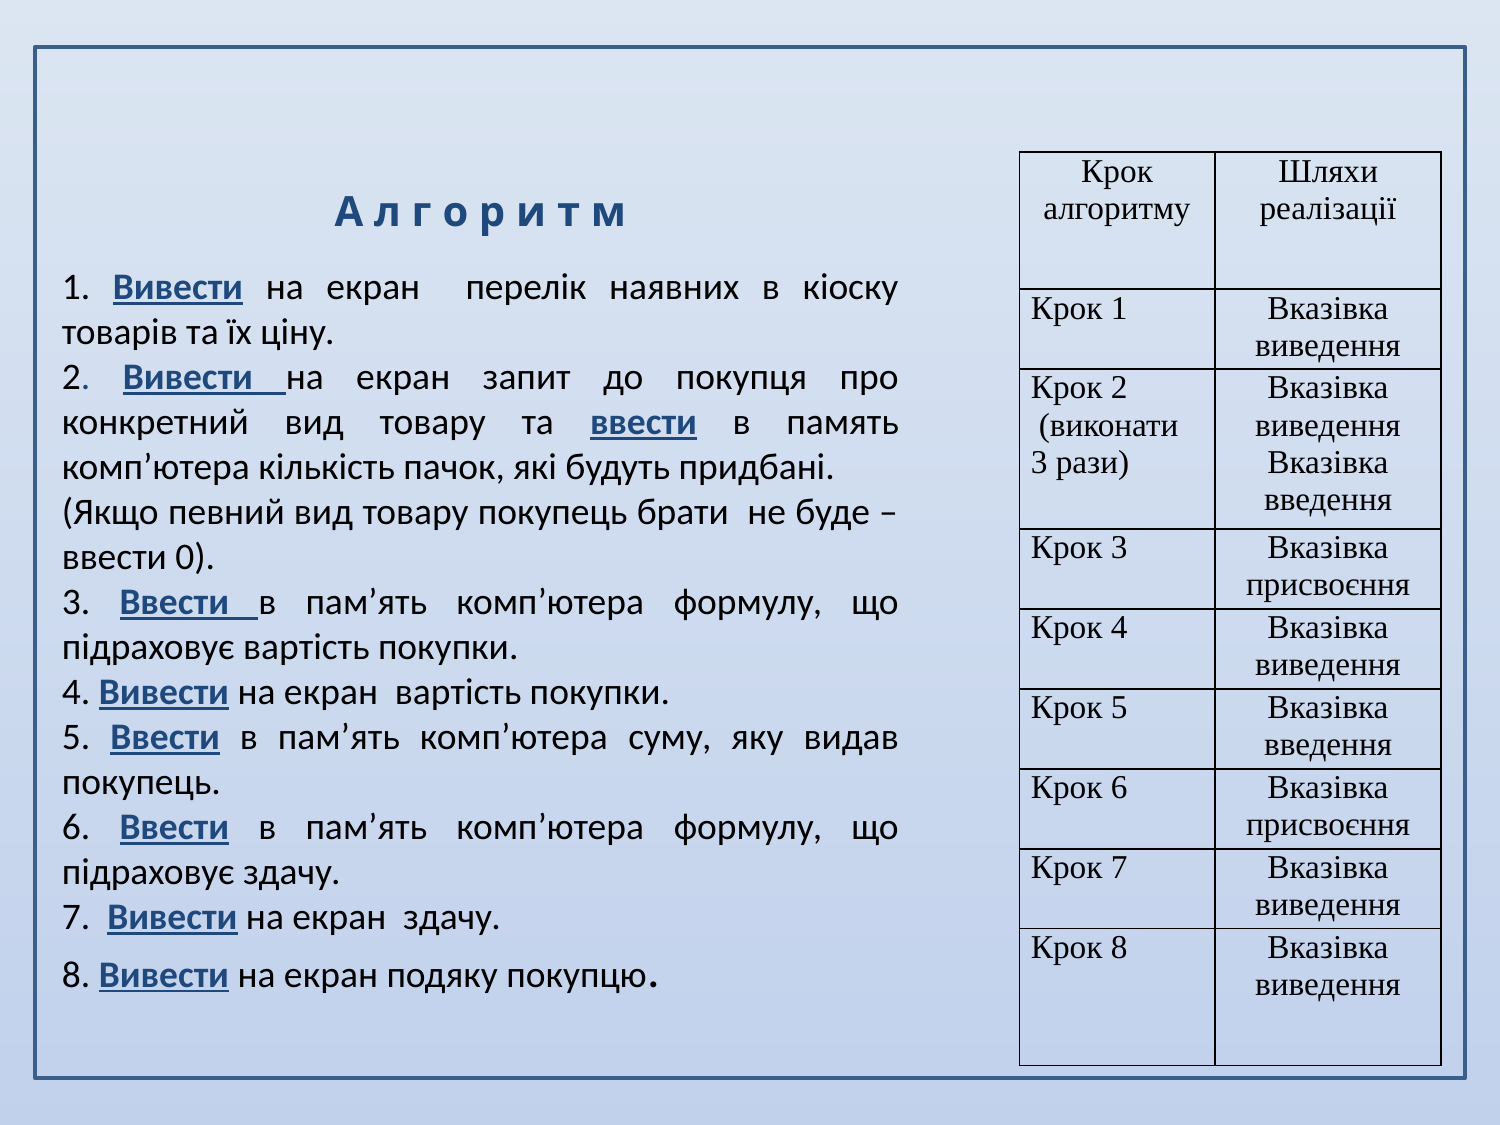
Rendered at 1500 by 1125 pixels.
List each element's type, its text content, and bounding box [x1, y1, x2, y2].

table_cell Крок 6 [1020, 770, 1214, 848]
table_header Шляхи реалізації [1216, 153, 1440, 288]
table_cell Вказівка виведення Вказівка введення [1216, 370, 1440, 528]
table_cell Крок 7 [1020, 850, 1214, 928]
table_cell Вказівка виведення [1216, 929, 1440, 1065]
table_cell Вказівка виведення [1216, 850, 1440, 928]
table_cell Крок 8 [1020, 929, 1214, 1065]
table_cell Крок 2 (виконати 3 рази) [1020, 370, 1214, 528]
table_header Крок алгоритму [1020, 153, 1214, 288]
table_cell Крок 3 [1020, 530, 1214, 608]
text_box [33, 45, 1467, 1080]
table_cell Вказівка введення [1216, 690, 1440, 768]
table_cell Вказівка виведення [1216, 610, 1440, 688]
table_cell Вказівка виведення [1216, 290, 1440, 368]
table_cell Крок 4 [1020, 610, 1214, 688]
table_cell Вказівка присвоєння [1216, 530, 1440, 608]
table_cell Крок 1 [1020, 290, 1214, 368]
table_cell Крок 5 [1020, 690, 1214, 768]
table_cell Вказівка присвоєння [1216, 770, 1440, 848]
